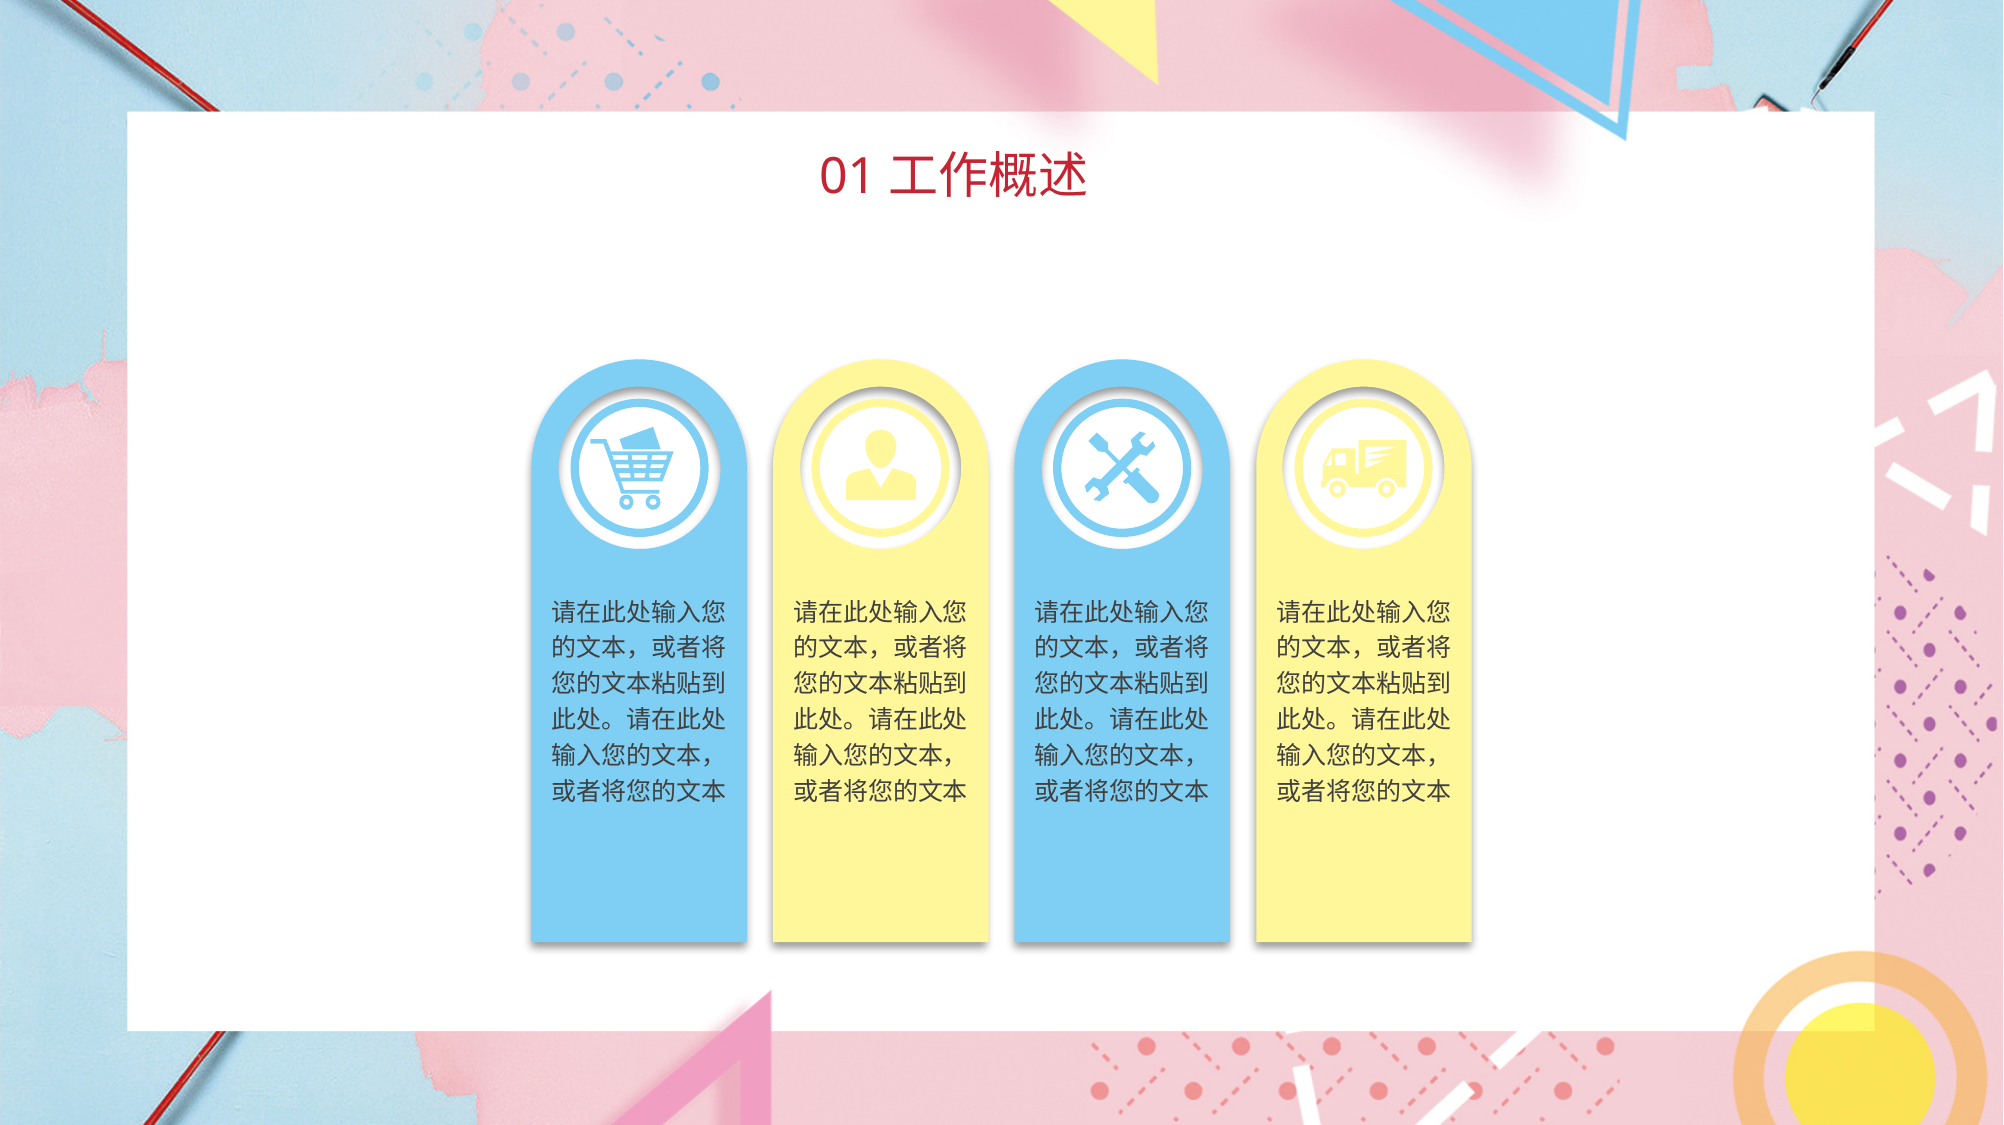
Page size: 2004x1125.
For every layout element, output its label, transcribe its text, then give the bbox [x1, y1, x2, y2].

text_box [1014, 359, 1231, 943]
text_box 01工作概述 [804, 136, 1199, 212]
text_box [531, 359, 748, 943]
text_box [1256, 359, 1472, 943]
picture [0, 0, 2004, 1125]
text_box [772, 359, 989, 943]
